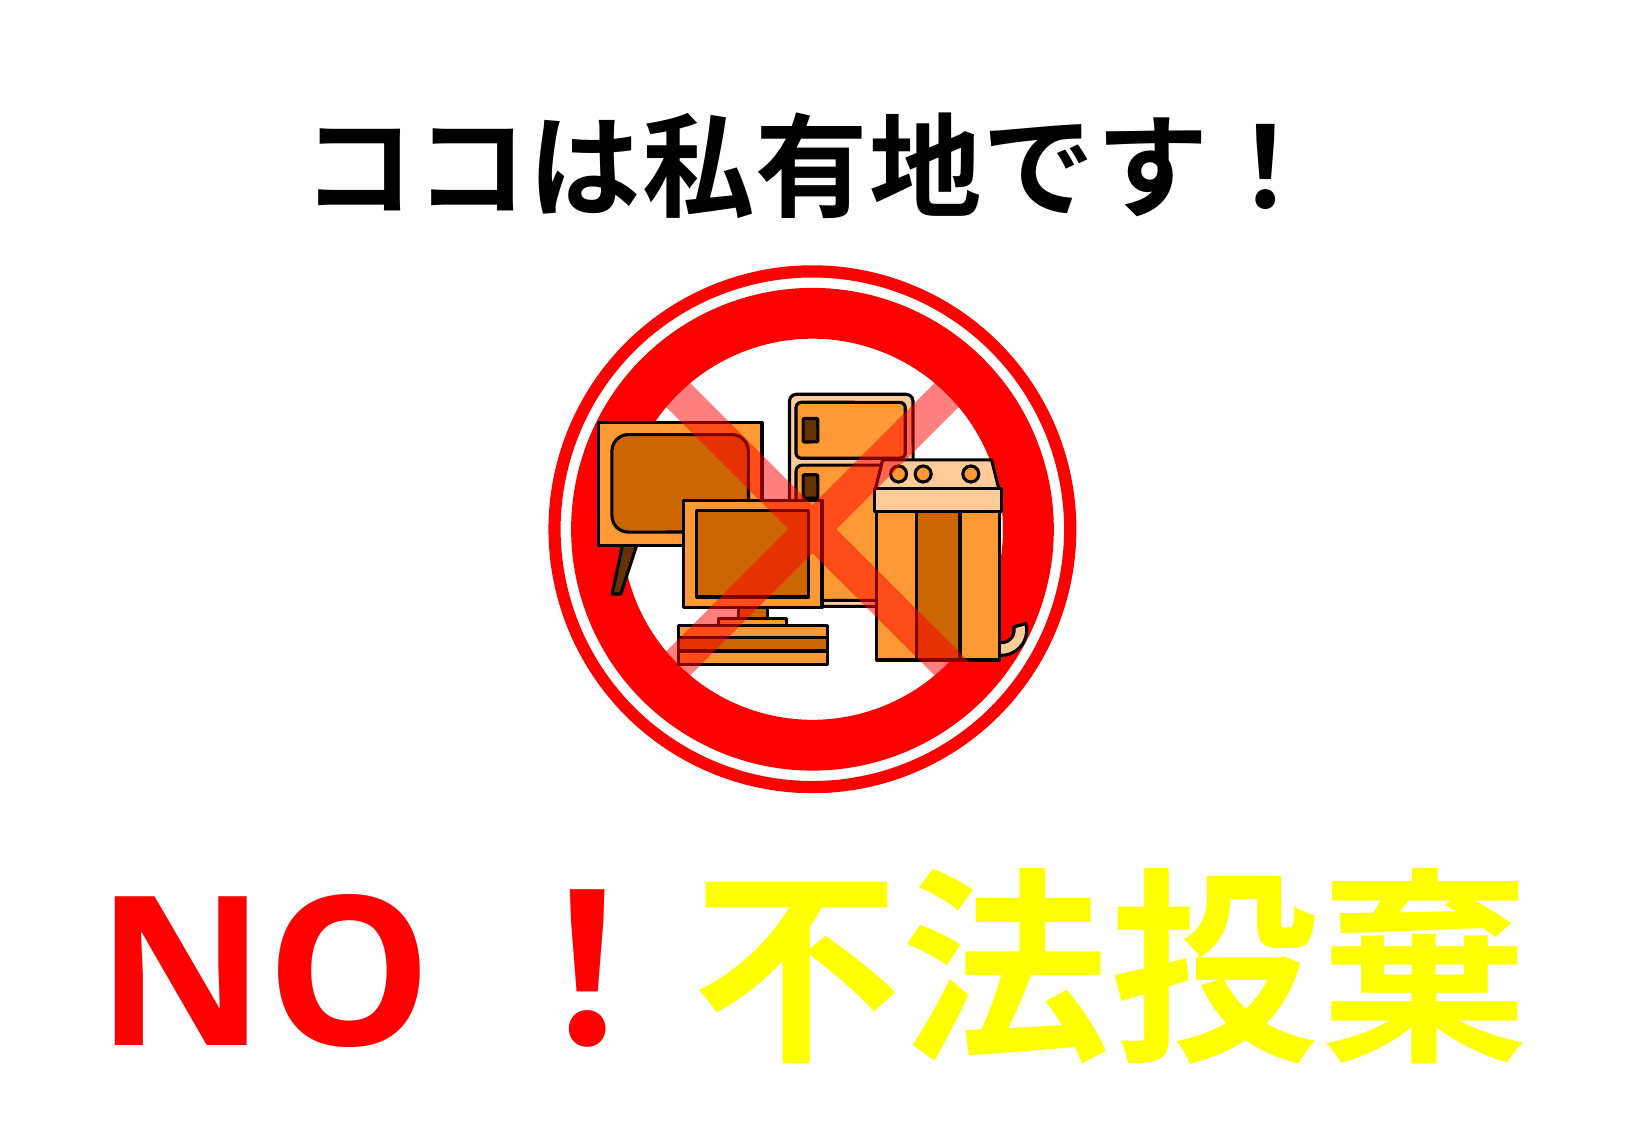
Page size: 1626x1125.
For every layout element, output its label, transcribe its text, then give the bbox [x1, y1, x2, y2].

text_box NO！不法投棄 [0, 829, 1625, 1095]
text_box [548, 265, 1077, 794]
text_box ココは私有地です！ [0, 88, 1625, 239]
